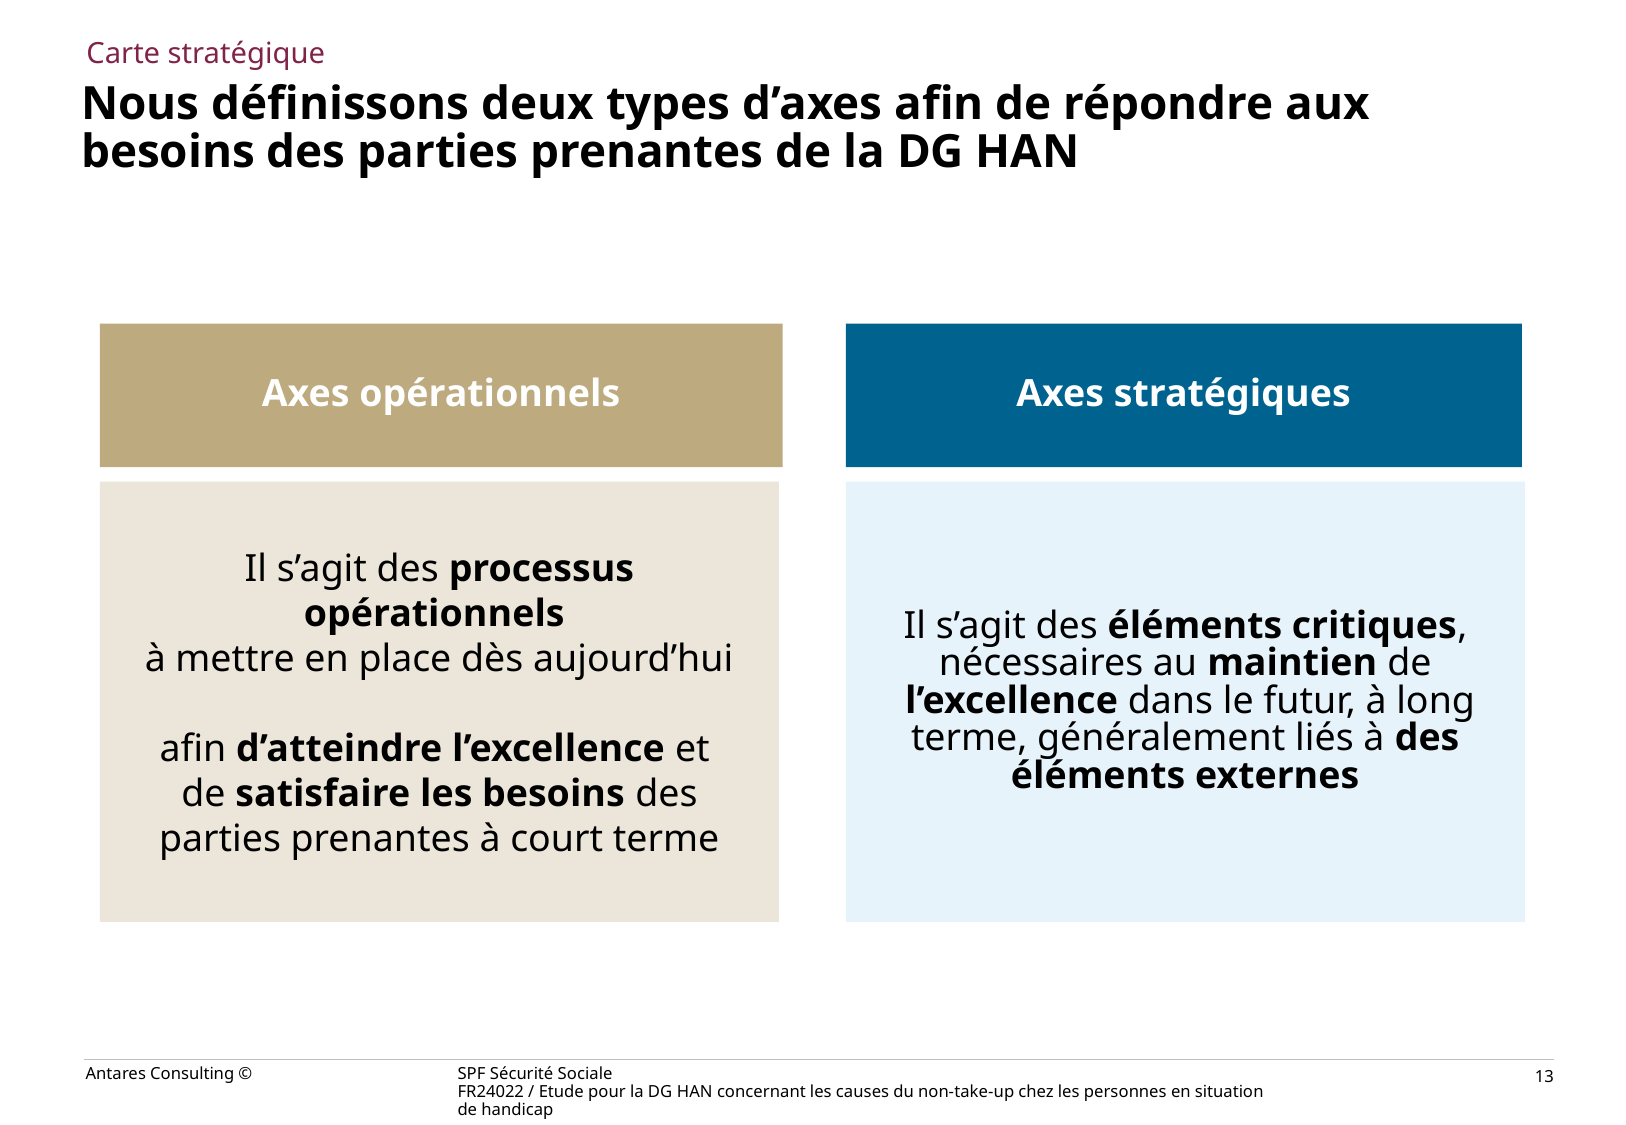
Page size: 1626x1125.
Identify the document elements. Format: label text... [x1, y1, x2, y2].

text_box Axes stratégiques [845, 323, 1522, 468]
text_box Axes opérationnels [99, 323, 783, 468]
text_box Il s’agit des éléments critiques, nécessaires au maintien de l’excellence dans le futur, à long terme, généralement liés à des éléments externes [845, 481, 1525, 922]
text_box Carte stratégique [86, 38, 1522, 70]
title Nous définissons deux types d’axes afin de répondre aux besoins des parties prenantes de la DG HAN [81, 80, 1551, 224]
text_box Il s’agit des processus opérationnels à mettre en place dès aujourd’hui afin d’atteindre l’excellence et de satisfaire les besoins des parties prenantes à court terme [99, 481, 779, 922]
